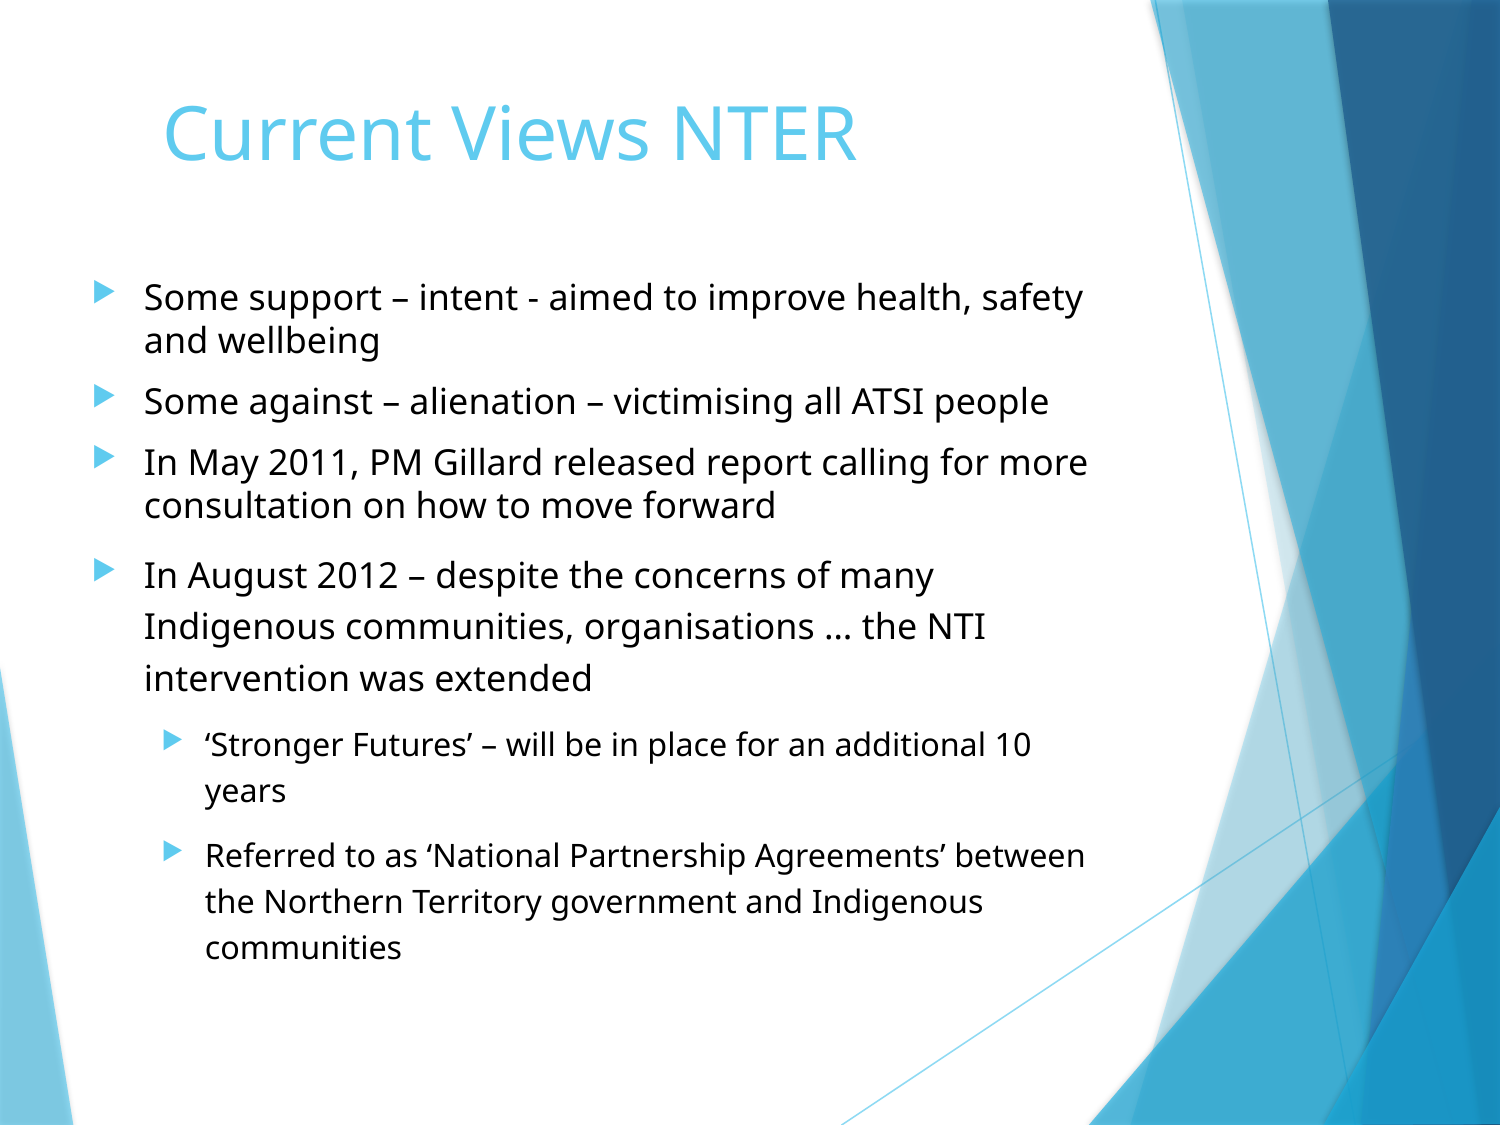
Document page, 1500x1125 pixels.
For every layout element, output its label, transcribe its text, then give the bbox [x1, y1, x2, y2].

list Some support – intent - aimed to improve health, safety and wellbeing Some against – alienation – victimising all ATSI people In May 2011, PM Gillard released report calling for more consultation on how to move forward In August 2012 – despite the concerns of many Indigenous communities, organisations … the NTI intervention was extended ‘Stronger Futures’ – will be in place for an additional 10 years Referred to as ‘National Partnership Agreements’ between the Northern Territory government and Indigenous communities [76, 267, 1128, 976]
title Current Views NTER [147, 78, 1300, 266]
